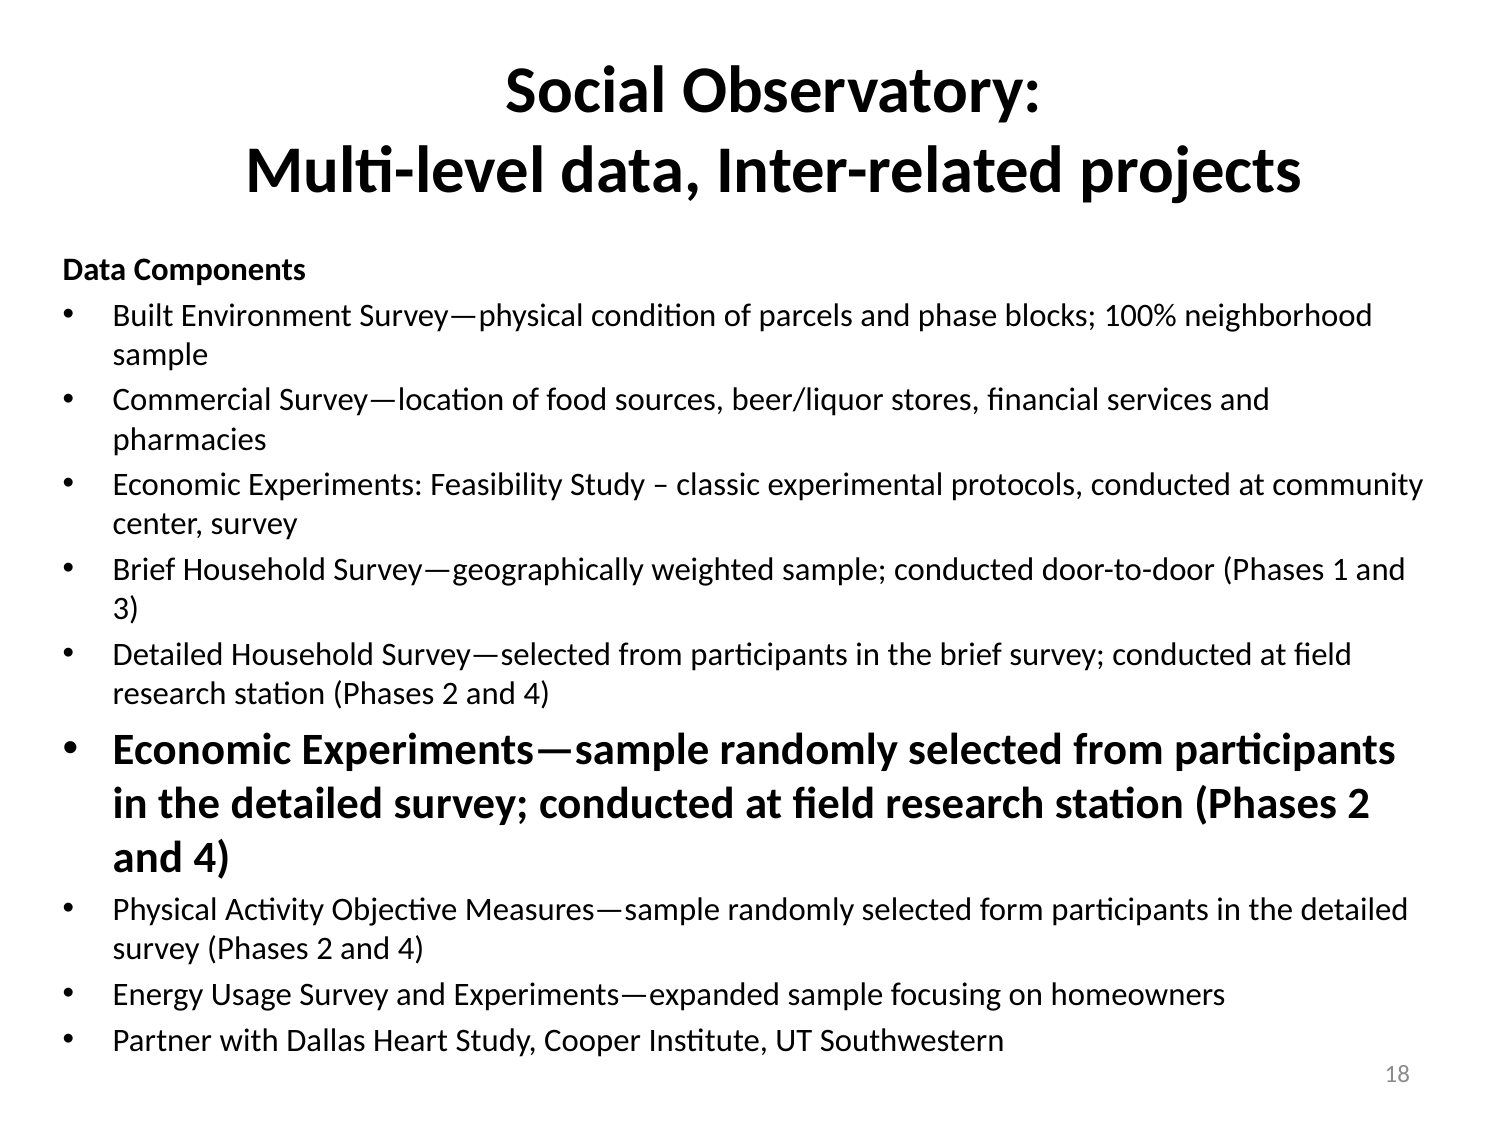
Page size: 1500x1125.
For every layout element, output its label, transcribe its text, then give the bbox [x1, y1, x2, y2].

list Data Components Built Environment Survey—physical condition of parcels and phase blocks; 100% neighborhood sample Commercial Survey—location of food sources, beer/liquor stores, financial services and pharmacies Economic Experiments: Feasibility Study – classic experimental protocols, conducted at community center, survey Brief Household Survey—geographically weighted sample; conducted door-to-door (Phases 1 and 3) Detailed Household Survey—selected from participants in the brief survey; conducted at field research station (Phases 2 and 4) Economic Experiments—sample randomly selected from participants in the detailed survey; conducted at field research station (Phases 2 and 4) Physical Activity Objective Measures—sample randomly selected form participants in the detailed survey (Phases 2 and 4) Energy Usage Survey and Experiments—expanded sample focusing on homeowners Partner with Dallas Heart Study, Cooper Institute, UT Southwestern [47, 194, 1441, 1069]
title Social Observatory: Multi-level data, Inter-related projects [78, 56, 1471, 195]
slide_number 18 [1074, 1042, 1425, 1103]
